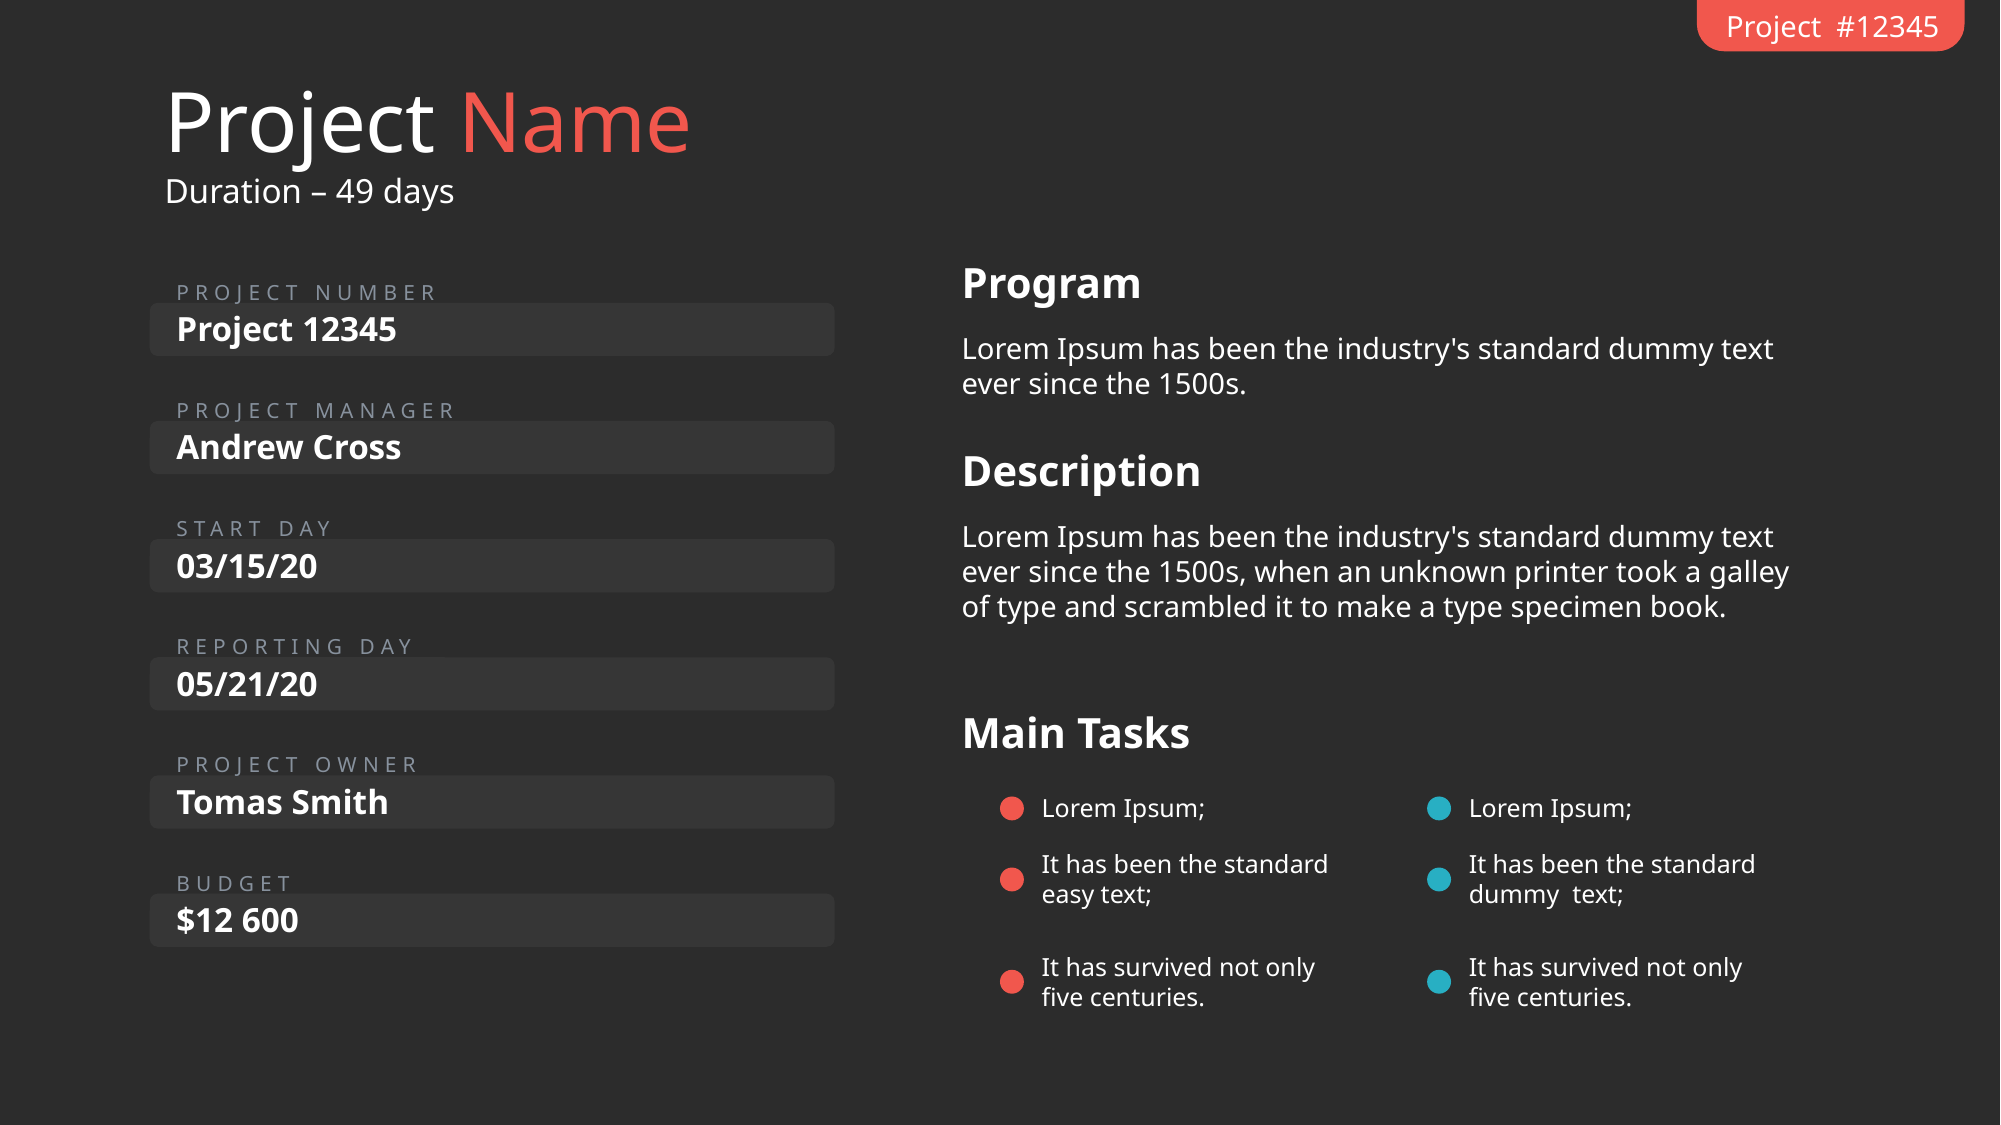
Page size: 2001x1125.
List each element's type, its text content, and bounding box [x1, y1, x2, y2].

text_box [149, 625, 835, 711]
text_box Lorem Ipsum has been the industry's standard dummy text ever since the 1500s, when an unknown printer took a galley of type and scrambled it to make a type specimen book. [946, 511, 1817, 631]
text_box It has survived not only five centuries. [1456, 943, 1778, 1019]
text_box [149, 271, 835, 357]
text_box Lorem Ipsum; [1456, 785, 1778, 830]
text_box Lorem Ipsum; [1029, 785, 1351, 830]
text_box [999, 968, 1025, 995]
list Duration – 49 days [149, 162, 1851, 232]
title Project Name [149, 58, 1851, 162]
text_box It has been the standard easy text; [1029, 841, 1351, 916]
text_box [999, 795, 1025, 822]
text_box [149, 389, 835, 475]
text_box [1426, 795, 1452, 822]
text_box [1426, 866, 1452, 893]
text_box Main Tasks [946, 699, 1817, 765]
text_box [149, 744, 835, 829]
text_box [1696, 0, 1966, 48]
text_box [149, 507, 835, 593]
text_box [999, 866, 1025, 893]
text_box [149, 862, 835, 948]
text_box It has survived not only five centuries. [1029, 943, 1351, 1019]
text_box Description [946, 437, 1817, 503]
text_box Lorem Ipsum has been the industry's standard dummy text ever since the 1500s. [946, 322, 1817, 408]
text_box Program [946, 249, 1817, 314]
text_box It has been the standard dummy text; [1456, 841, 1778, 916]
text_box [1426, 968, 1452, 995]
text_box Project #12345 [1708, 1, 1957, 51]
